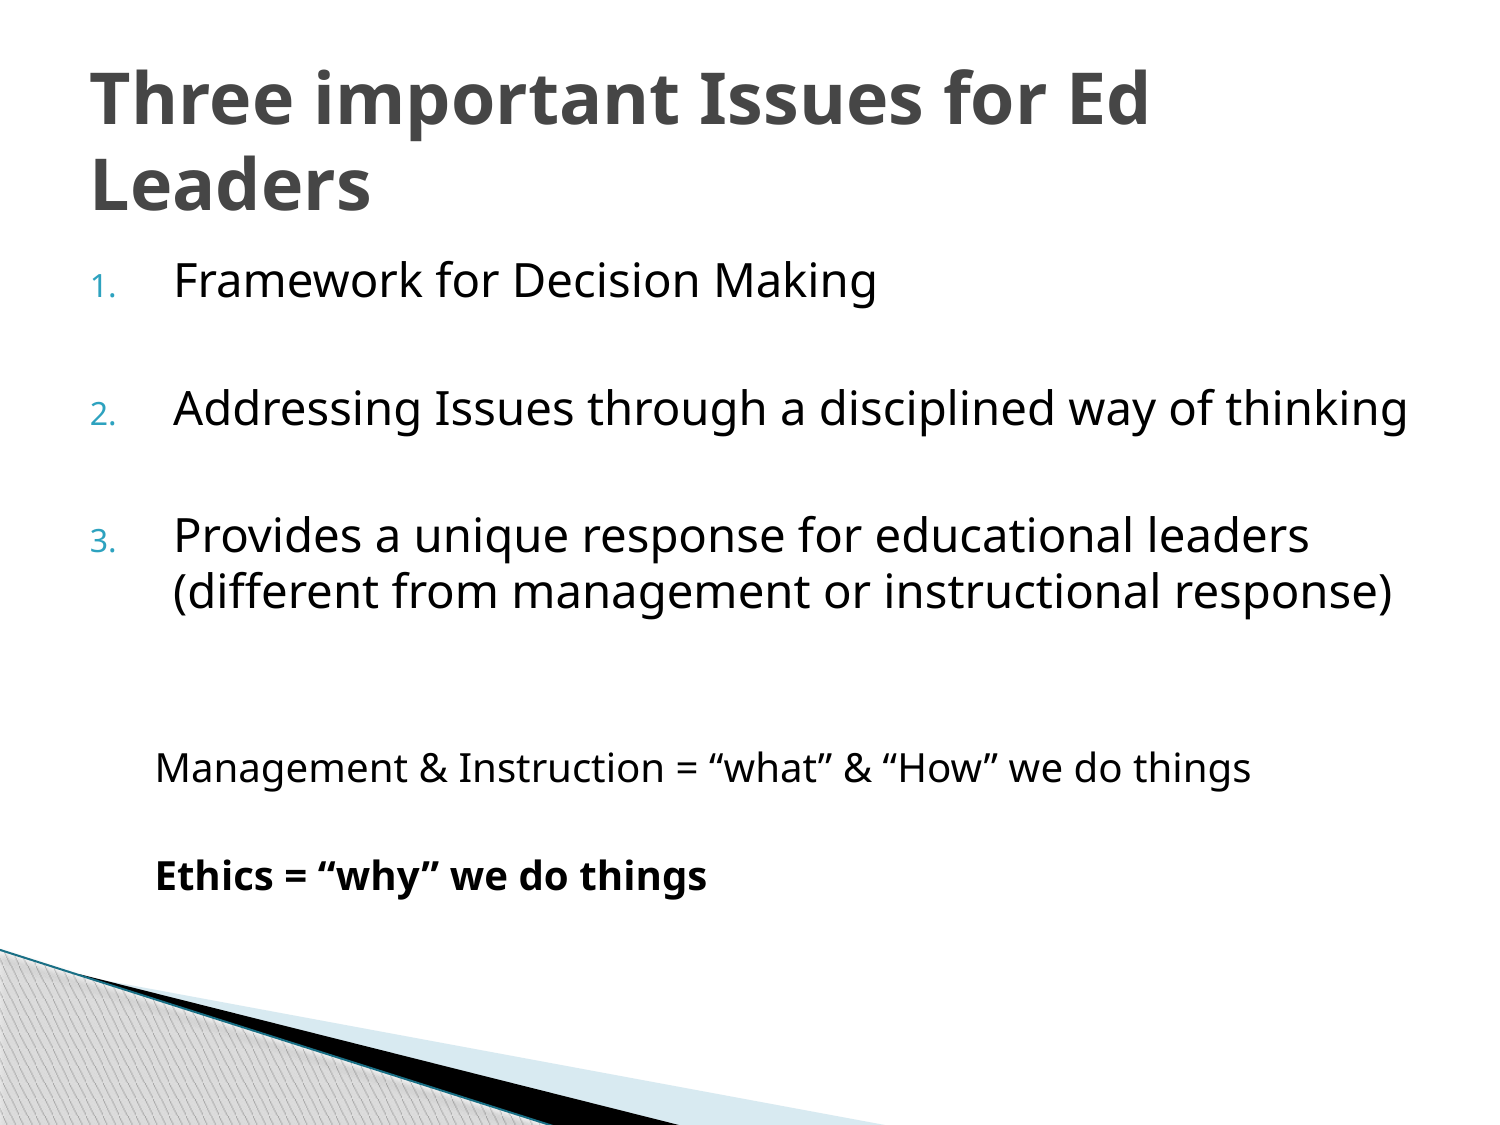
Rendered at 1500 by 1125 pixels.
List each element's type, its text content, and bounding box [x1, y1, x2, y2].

list Framework for Decision Making Addressing Issues through a disciplined way of thinking Provides a unique response for educational leaders (different from management or instructional response) Management & Instruction = “what” & “How” we do things Ethics = “why” we do things [75, 243, 1425, 986]
title Three important Issues for Ed Leaders [75, 45, 1425, 233]
